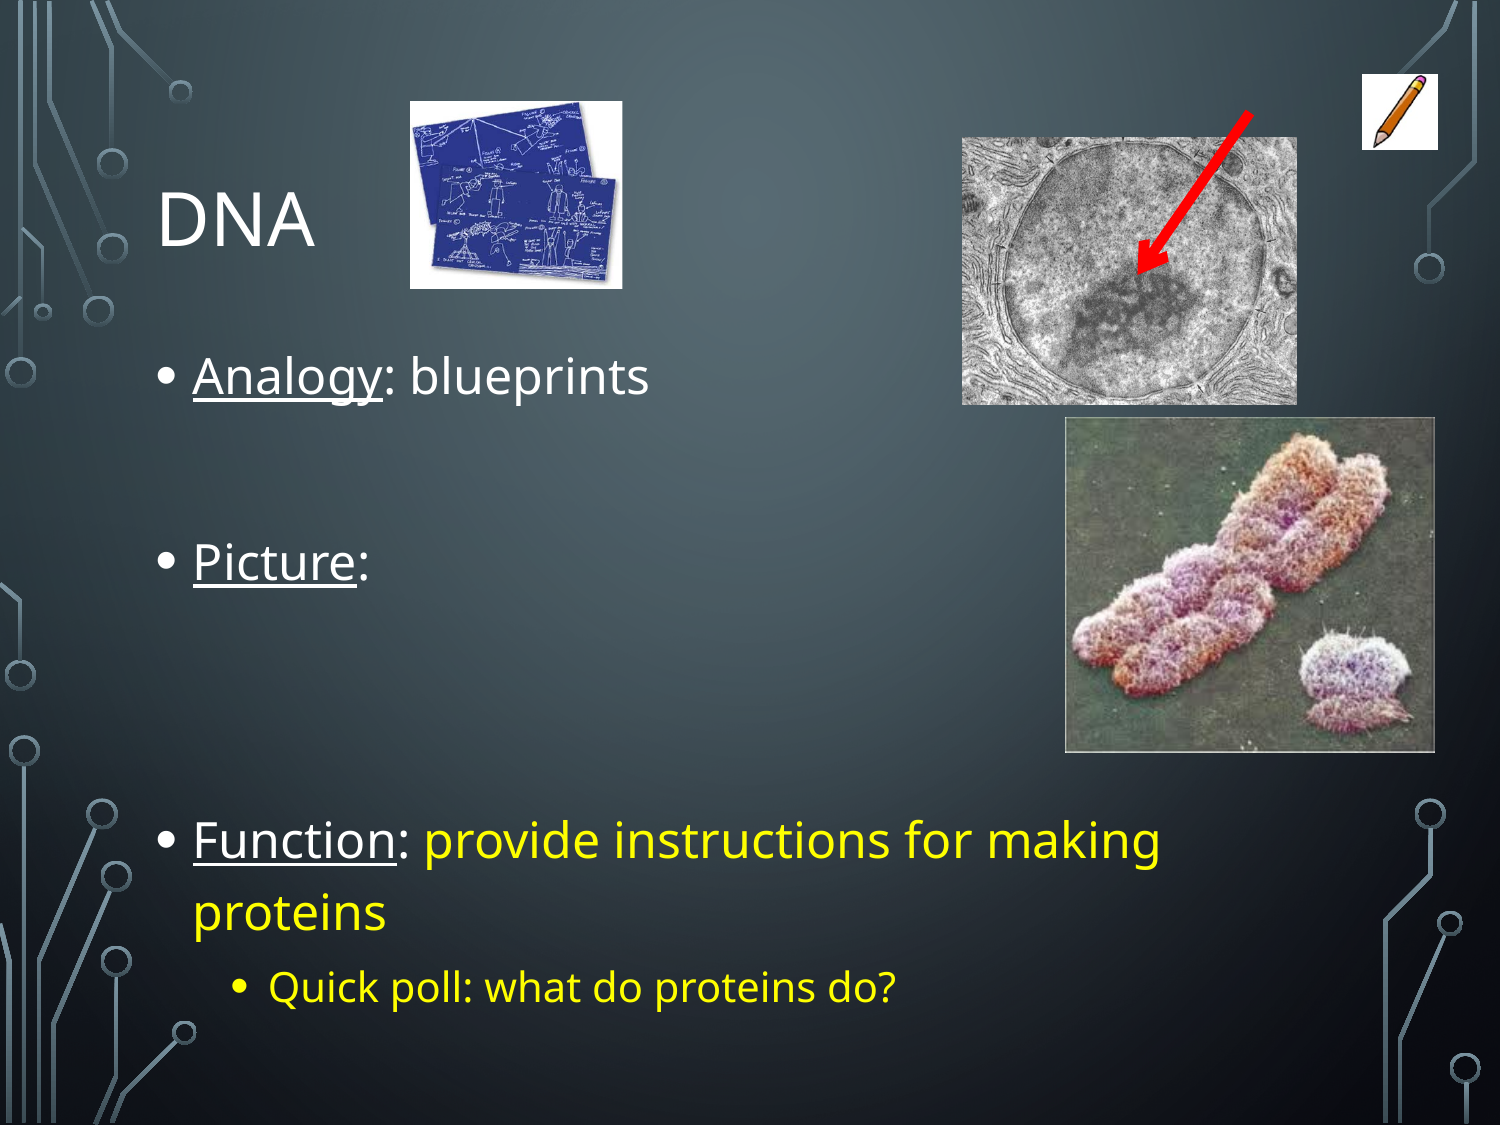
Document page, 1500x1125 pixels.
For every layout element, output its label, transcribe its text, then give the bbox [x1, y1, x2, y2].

list Analogy: blueprints Picture: Function: provide instructions for making proteins Quick poll: what do proteins do? [140, 324, 1360, 1025]
title DNA [140, 101, 1360, 324]
picture [1065, 417, 1435, 753]
picture [1362, 74, 1438, 151]
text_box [962, 112, 1297, 406]
picture [409, 101, 623, 290]
